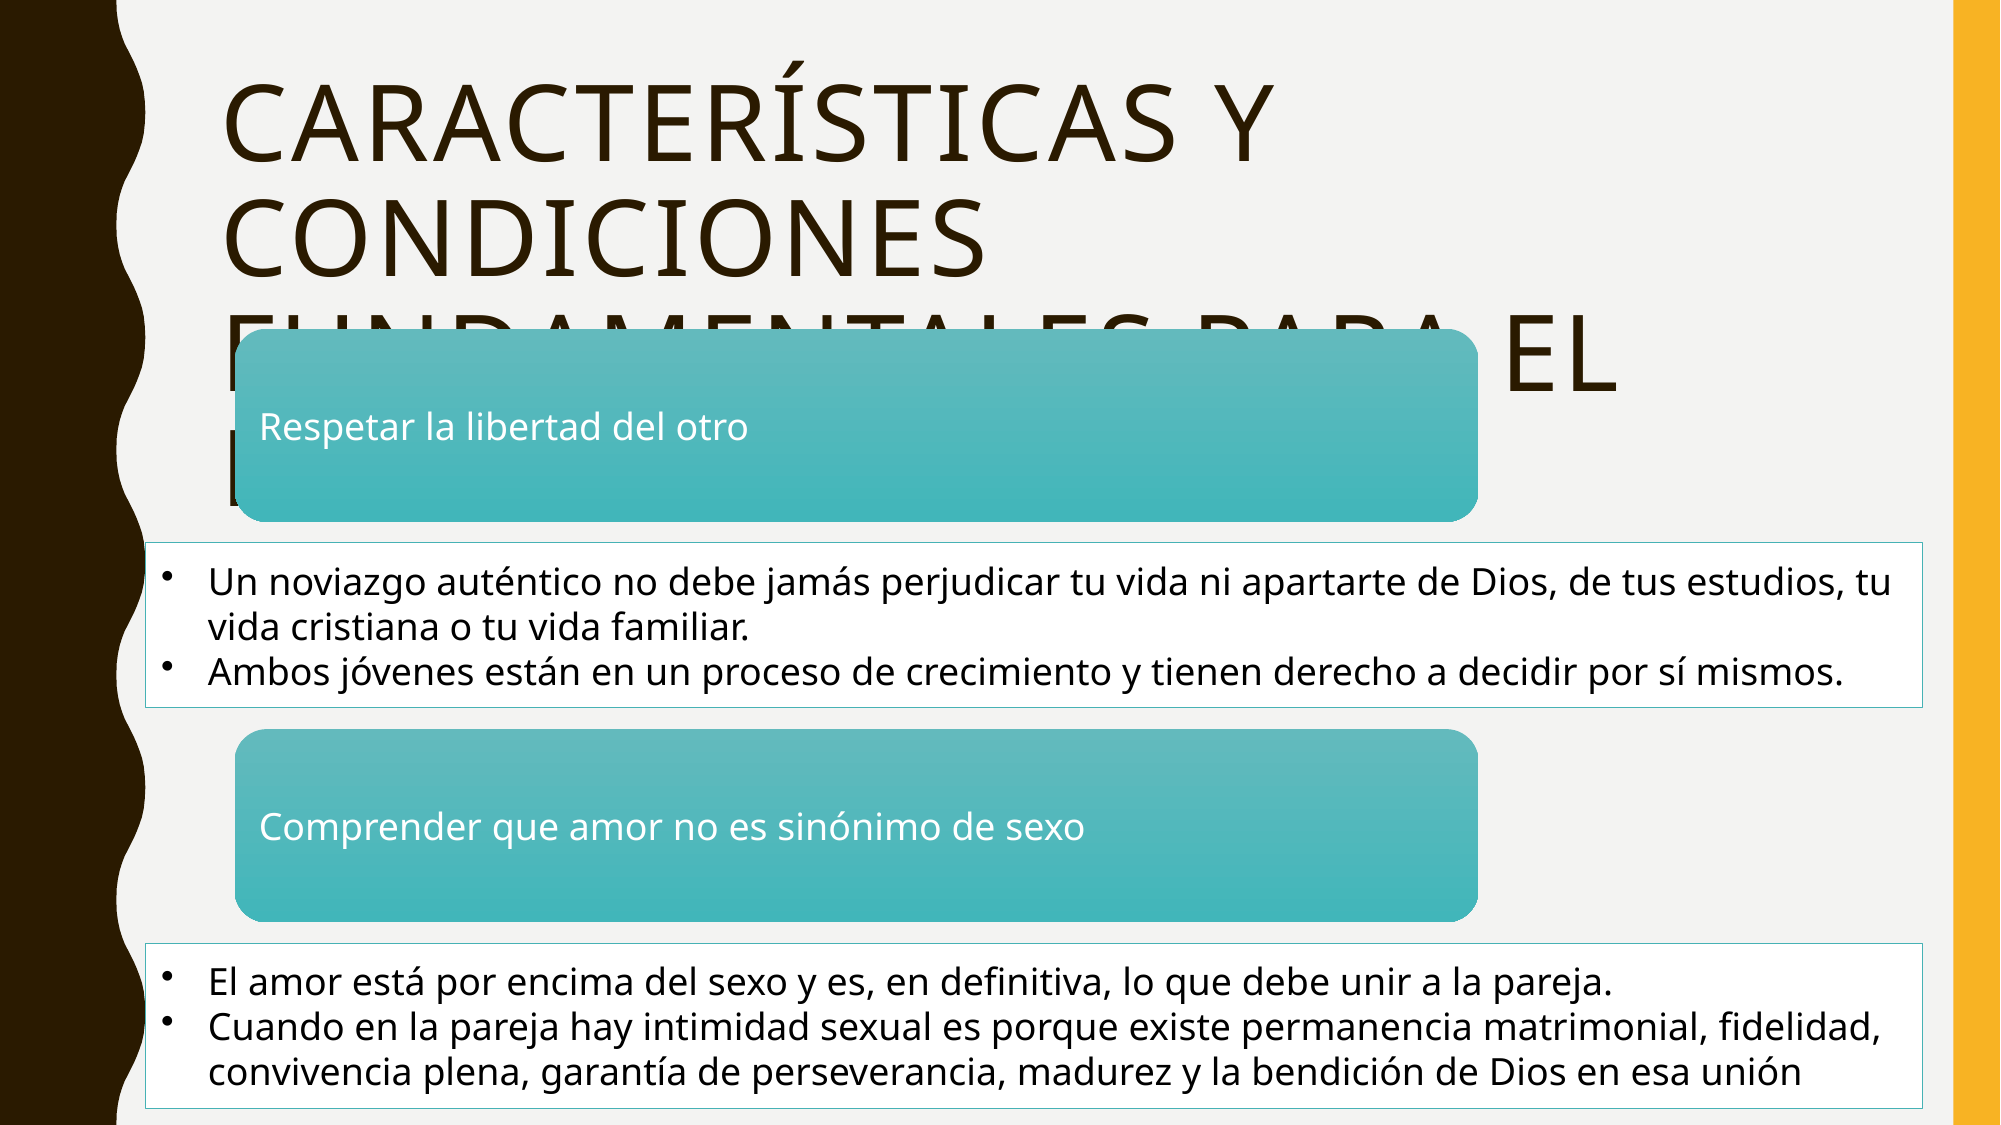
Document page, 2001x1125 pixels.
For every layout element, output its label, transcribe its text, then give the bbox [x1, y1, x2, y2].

title CARACTERÍSTICAS Y CONDICIONES FUNDAMENTALES PARA EL NOVIAZGO [205, 62, 1875, 307]
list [145, 307, 1923, 1109]
